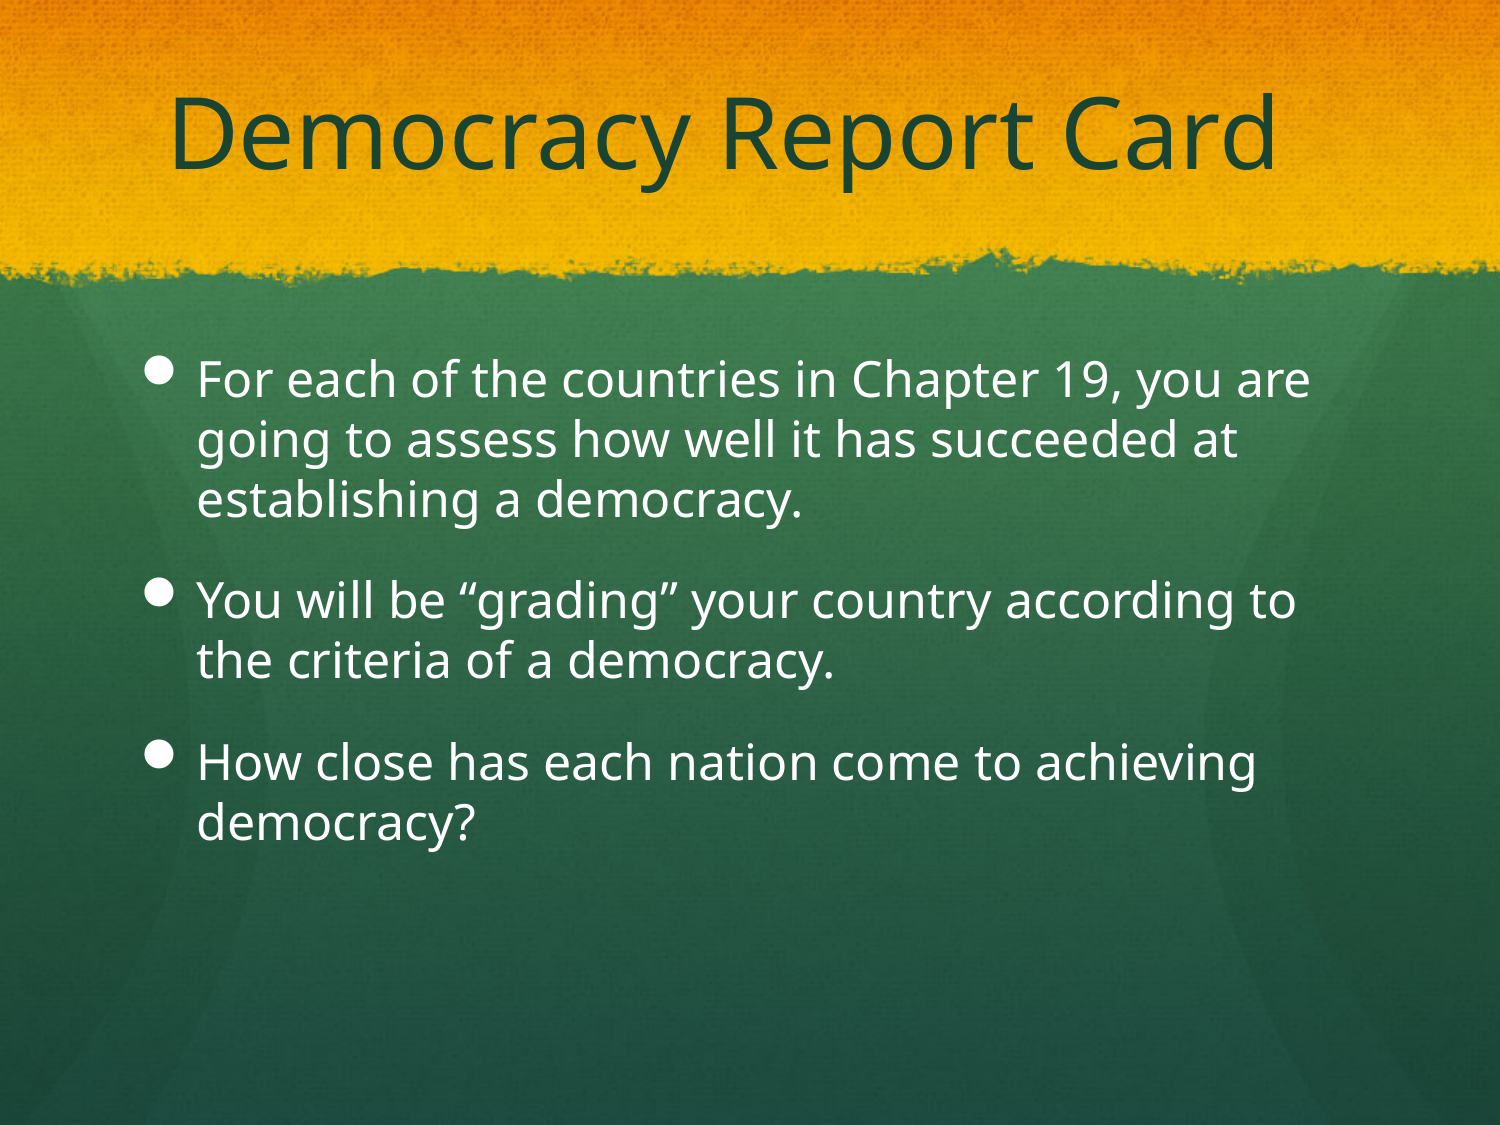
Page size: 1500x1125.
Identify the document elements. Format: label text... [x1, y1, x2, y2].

picture [0, 0, 1500, 1125]
title Democracy Report Card [125, 13, 1375, 246]
list For each of the countries in Chapter 19, you are going to assess how well it has succeeded at establishing a democracy. You will be “grading” your country according to the criteria of a democracy. How close has each nation come to achieving democracy? [125, 339, 1375, 1026]
